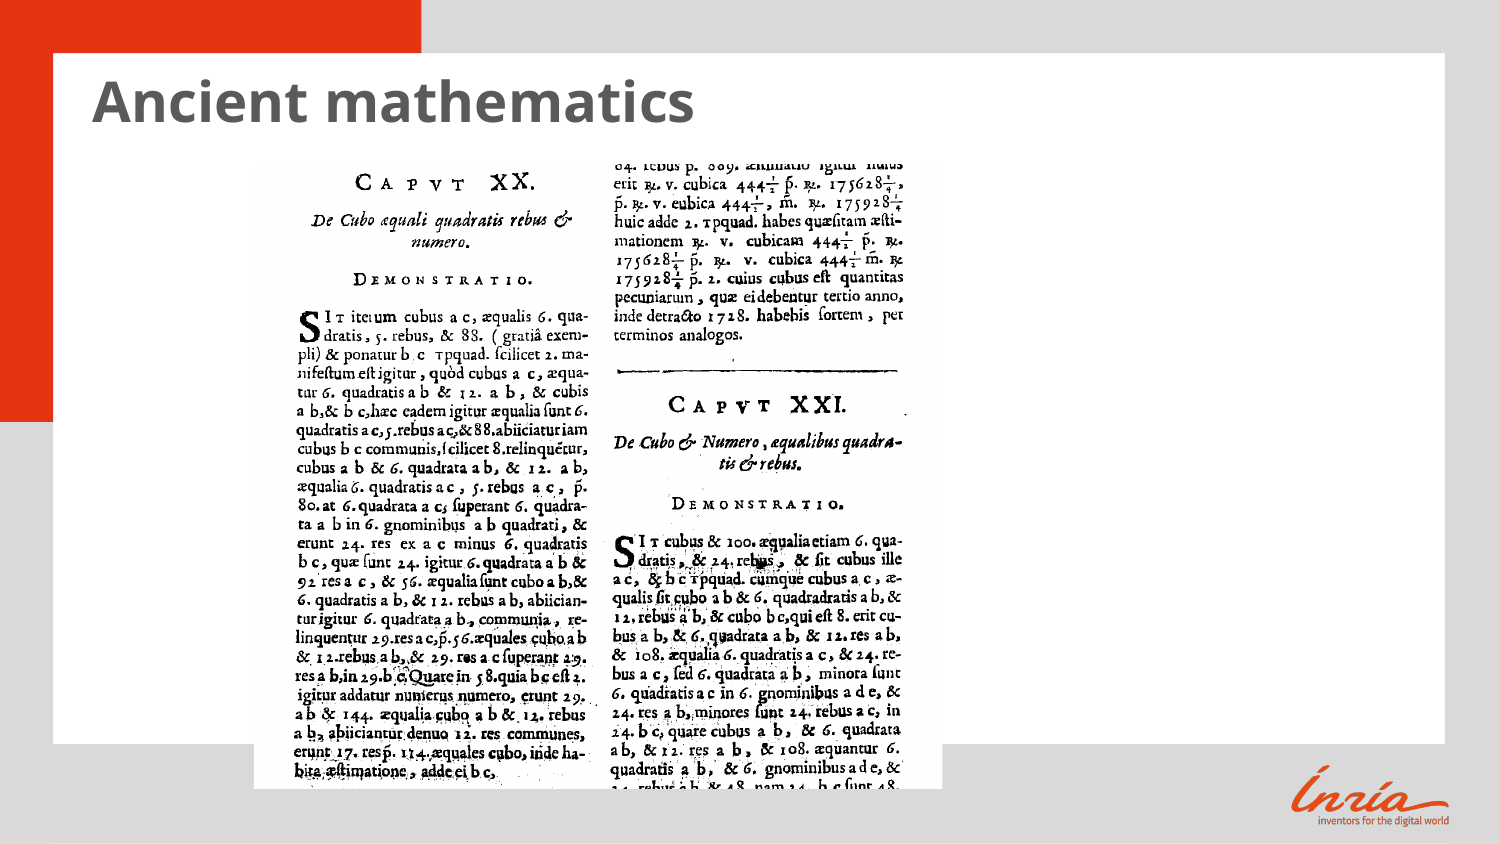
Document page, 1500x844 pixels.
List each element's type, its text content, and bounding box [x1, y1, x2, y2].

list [253, 164, 943, 789]
title Ancient mathematics [75, 33, 1425, 175]
